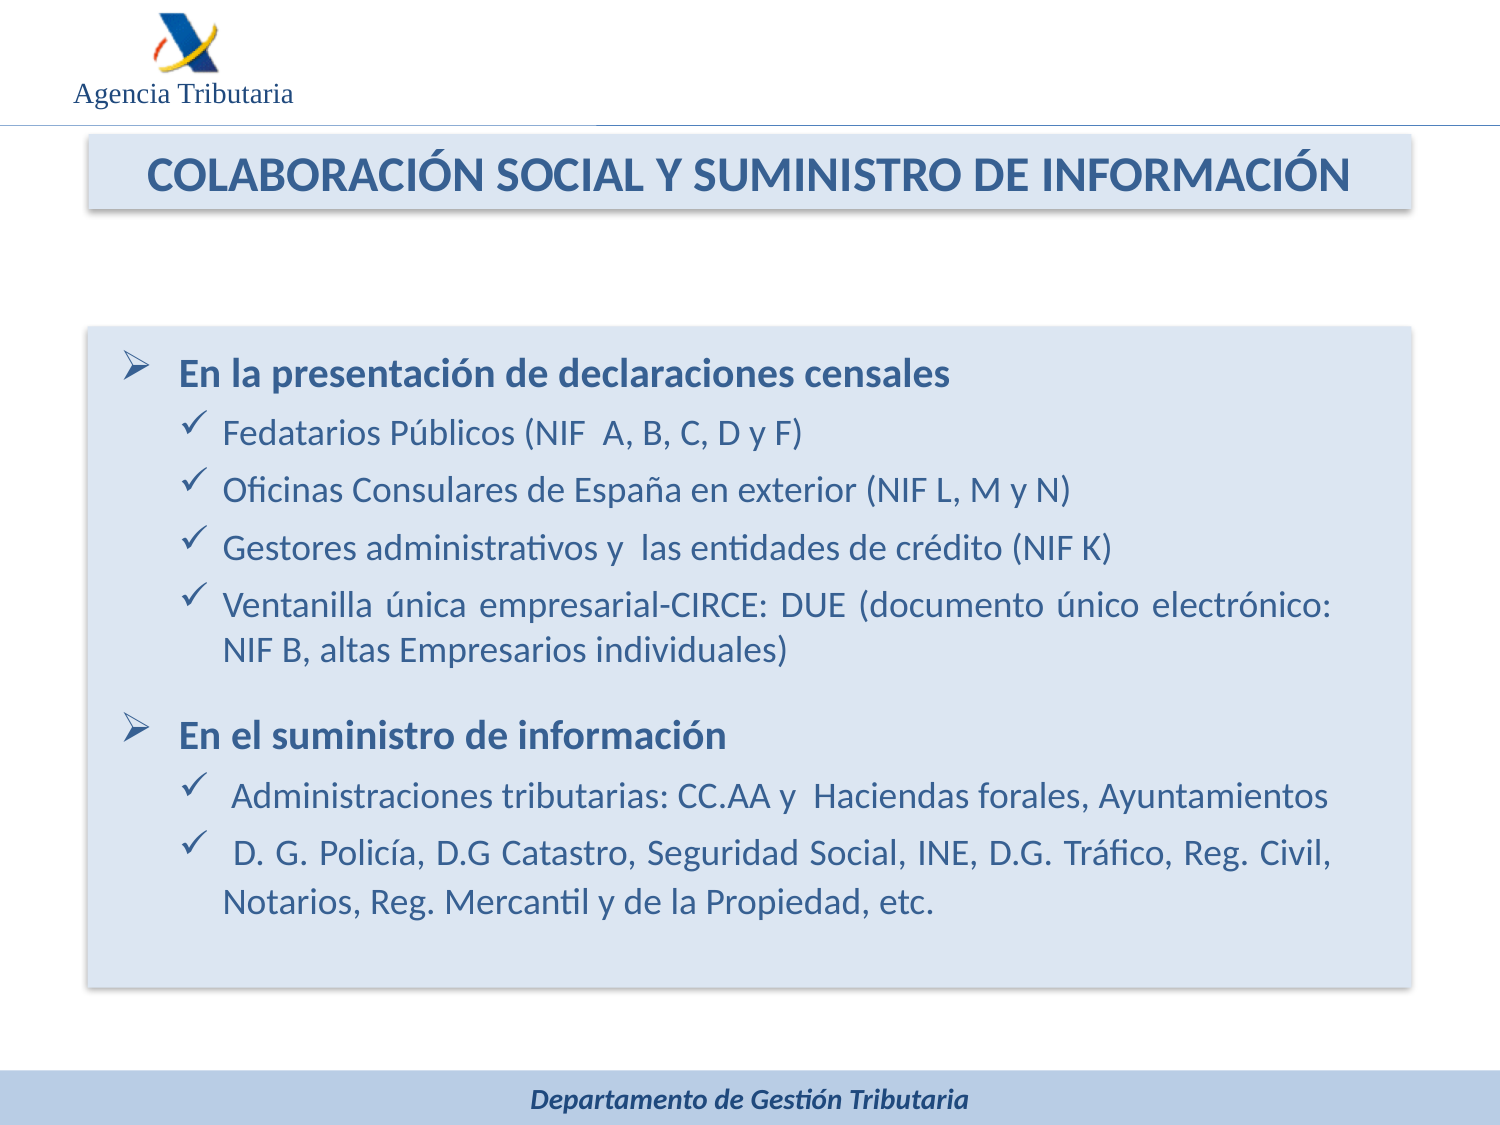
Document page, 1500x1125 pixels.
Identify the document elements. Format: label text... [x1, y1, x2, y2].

picture [155, 14, 219, 72]
text_box En la presentación de declaraciones censales Fedatarios Públicos (NIF A, B, C, D y F) Oficinas Consulares de España en exterior (NIF L, M y N) Gestores administrativos y las entidades de crédito (NIF K) Ventanilla única empresarial-CIRCE: DUE (documento único electrónico: NIF B, altas Empresarios individuales) En el suministro de información Administraciones tributarias: CC.AA y Haciendas forales, Ayuntamientos D. G. Policía, D.G Catastro, Seguridad Social, INE, D.G. Tráfico, Reg. Civil, Notarios, Reg. Mercantil y de la Propiedad, etc. [105, 338, 1348, 931]
text_box COLABORACIÓN SOCIAL Y SUMINISTRO DE INFORMACIÓN [88, 134, 1412, 209]
text_box [87, 326, 1412, 988]
